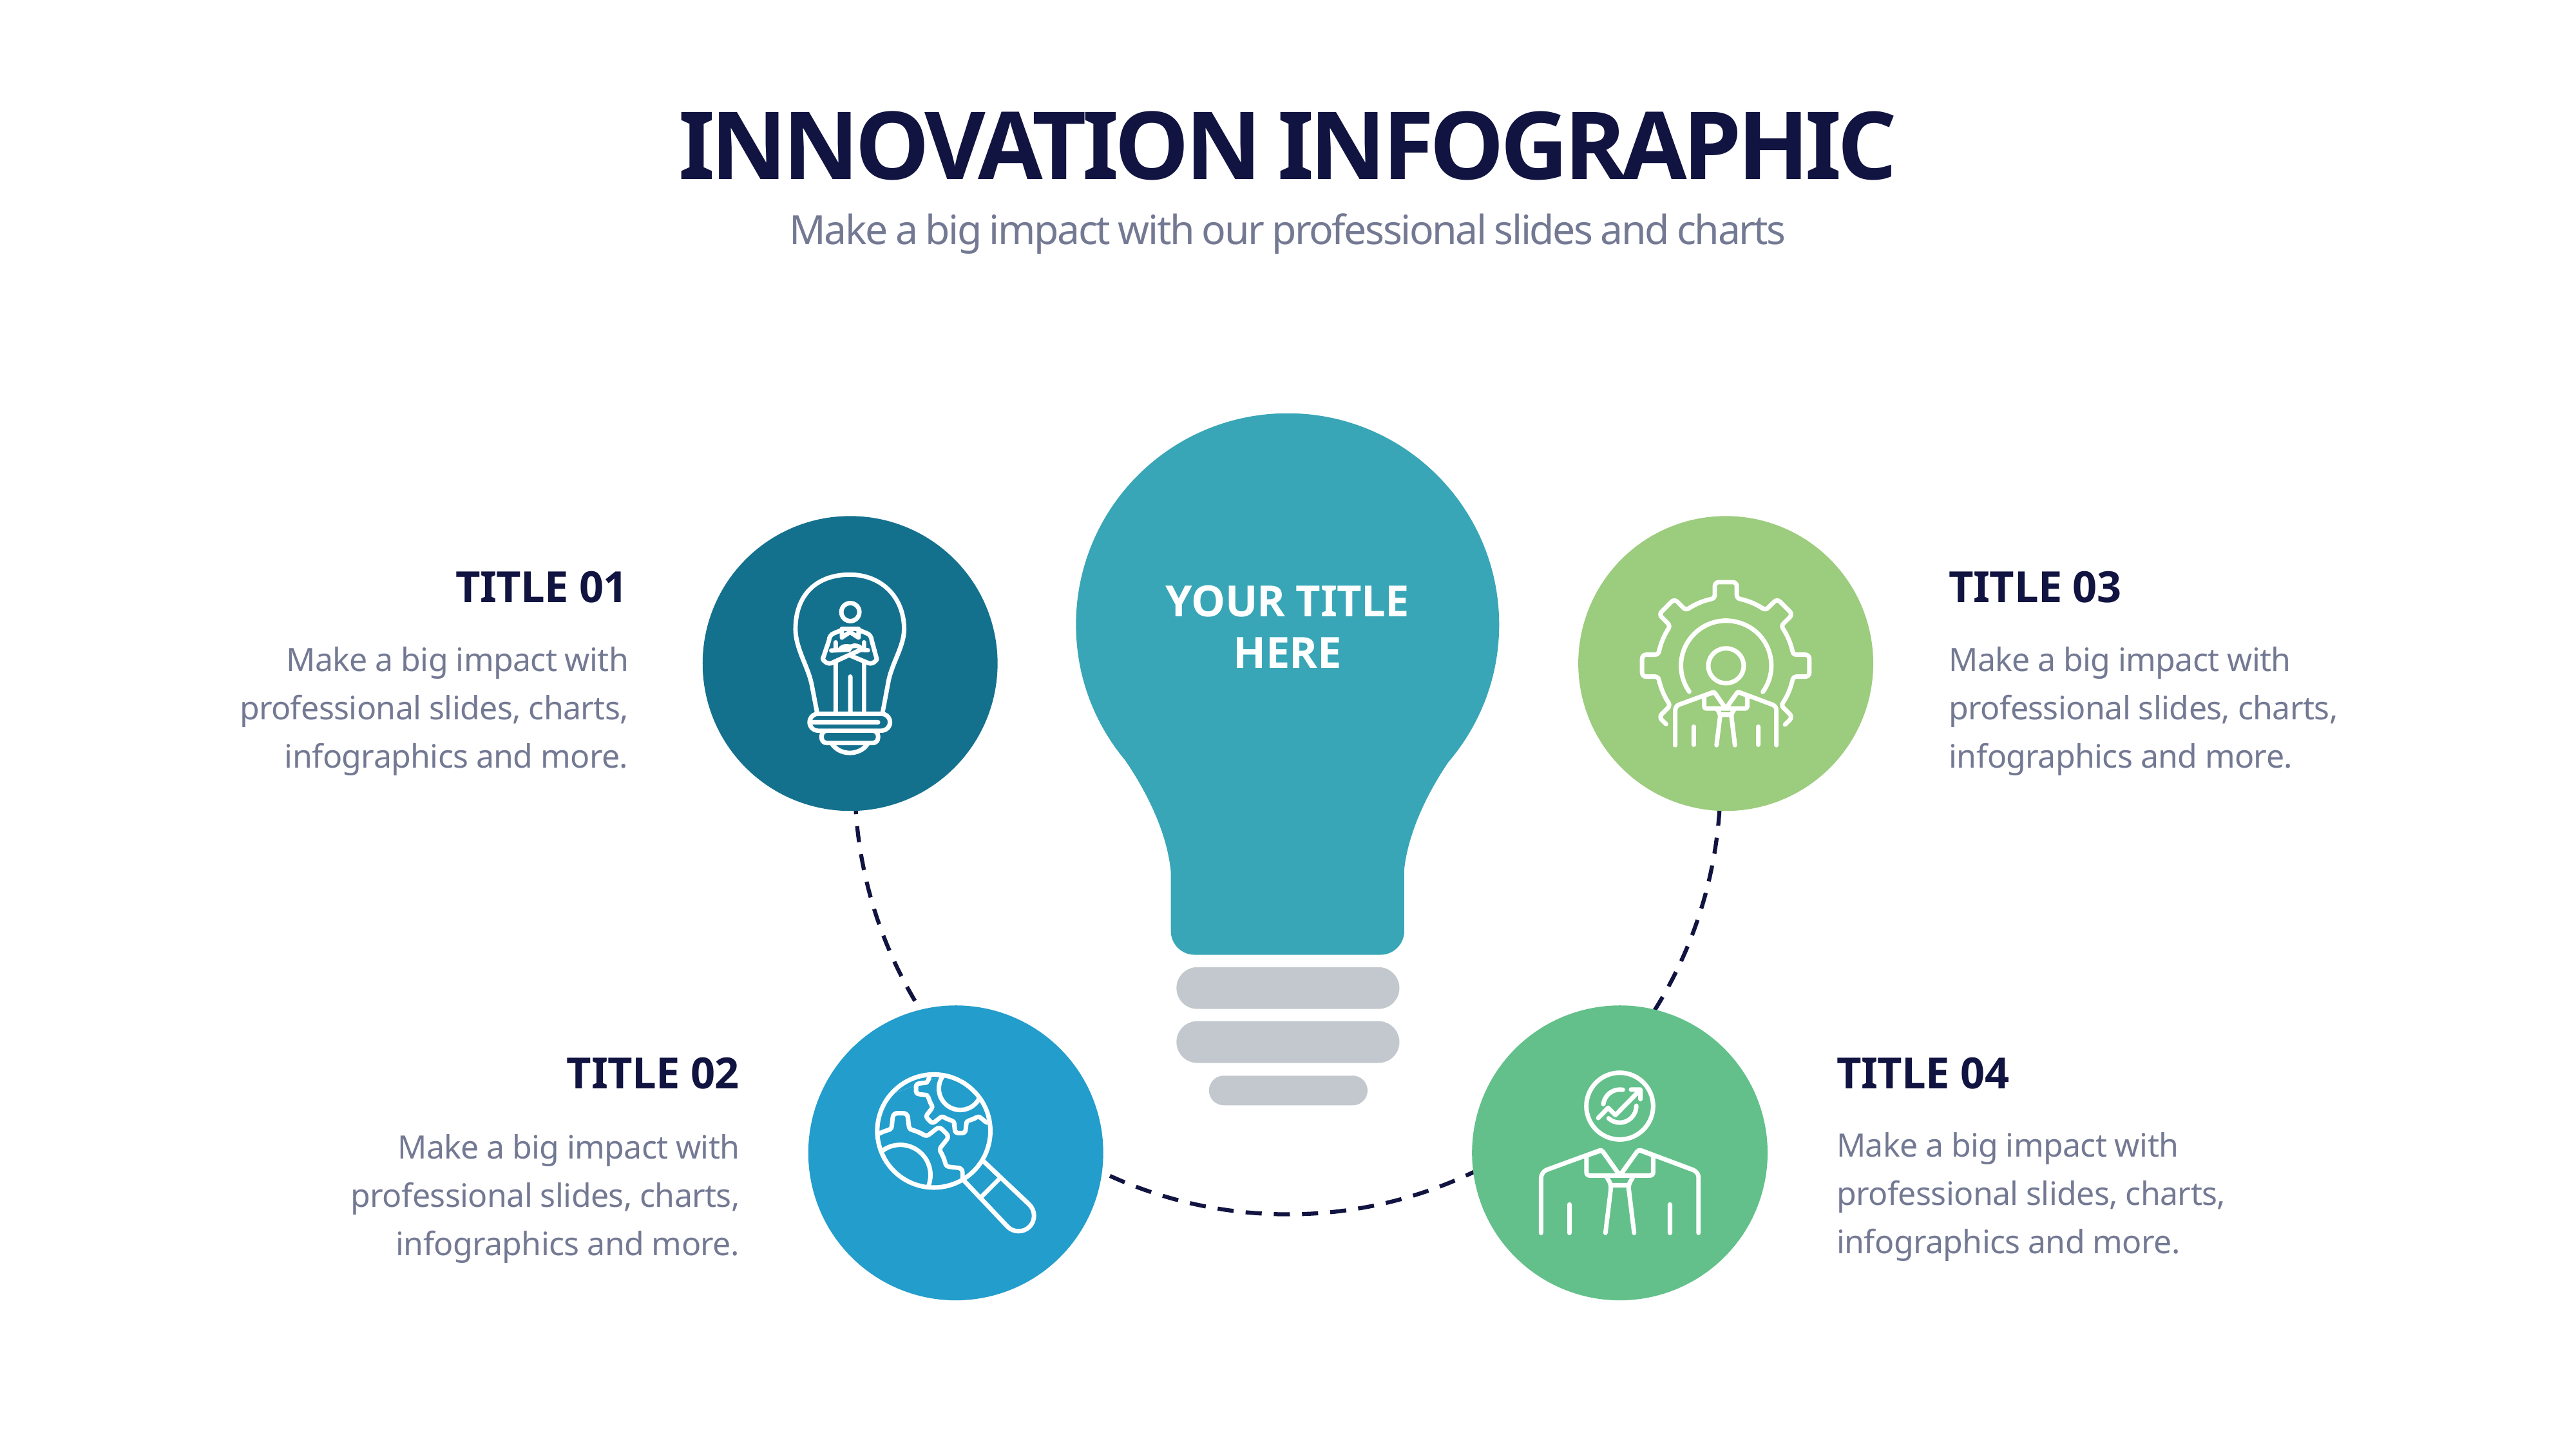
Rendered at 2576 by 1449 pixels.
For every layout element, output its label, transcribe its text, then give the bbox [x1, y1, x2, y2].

text_box [1567, 1202, 1572, 1236]
text_box [1176, 967, 1400, 1009]
text_box Make a big impact with professional slides, charts, infographics and more. [293, 1112, 749, 1267]
text_box Make a big impact with professional slides, charts, infographics and more. [1939, 625, 2396, 779]
text_box [855, 781, 1720, 1215]
text_box [1667, 1202, 1673, 1236]
text_box INNOVATION INFOGRAPHIC [160, 80, 2416, 199]
text_box [1472, 1005, 1768, 1301]
text_box TITLE 02 [293, 1041, 749, 1103]
text_box [1578, 516, 1874, 811]
text_box TITLE 03 [1939, 554, 2396, 616]
text_box [1538, 1148, 1701, 1235]
text_box [702, 516, 998, 811]
text_box [1584, 1070, 1655, 1142]
text_box [1208, 1075, 1368, 1106]
text_box YOUR TITLE HERE [1113, 569, 1462, 682]
text_box Make a big impact with professional slides, charts, infographics and more. [1827, 1110, 2283, 1265]
text_box [793, 572, 907, 755]
text_box Make a big impact with our professional slides and charts [160, 199, 2416, 258]
text_box [1076, 413, 1500, 955]
text_box [1639, 580, 1812, 727]
text_box [808, 1005, 1103, 1301]
text_box [1176, 1021, 1400, 1063]
text_box Make a big impact with professional slides, charts, infographics and more. [182, 625, 638, 779]
text_box [875, 1072, 1036, 1234]
text_box [1673, 690, 1779, 748]
text_box TITLE 01 [182, 554, 638, 616]
text_box TITLE 04 [1827, 1041, 2283, 1103]
